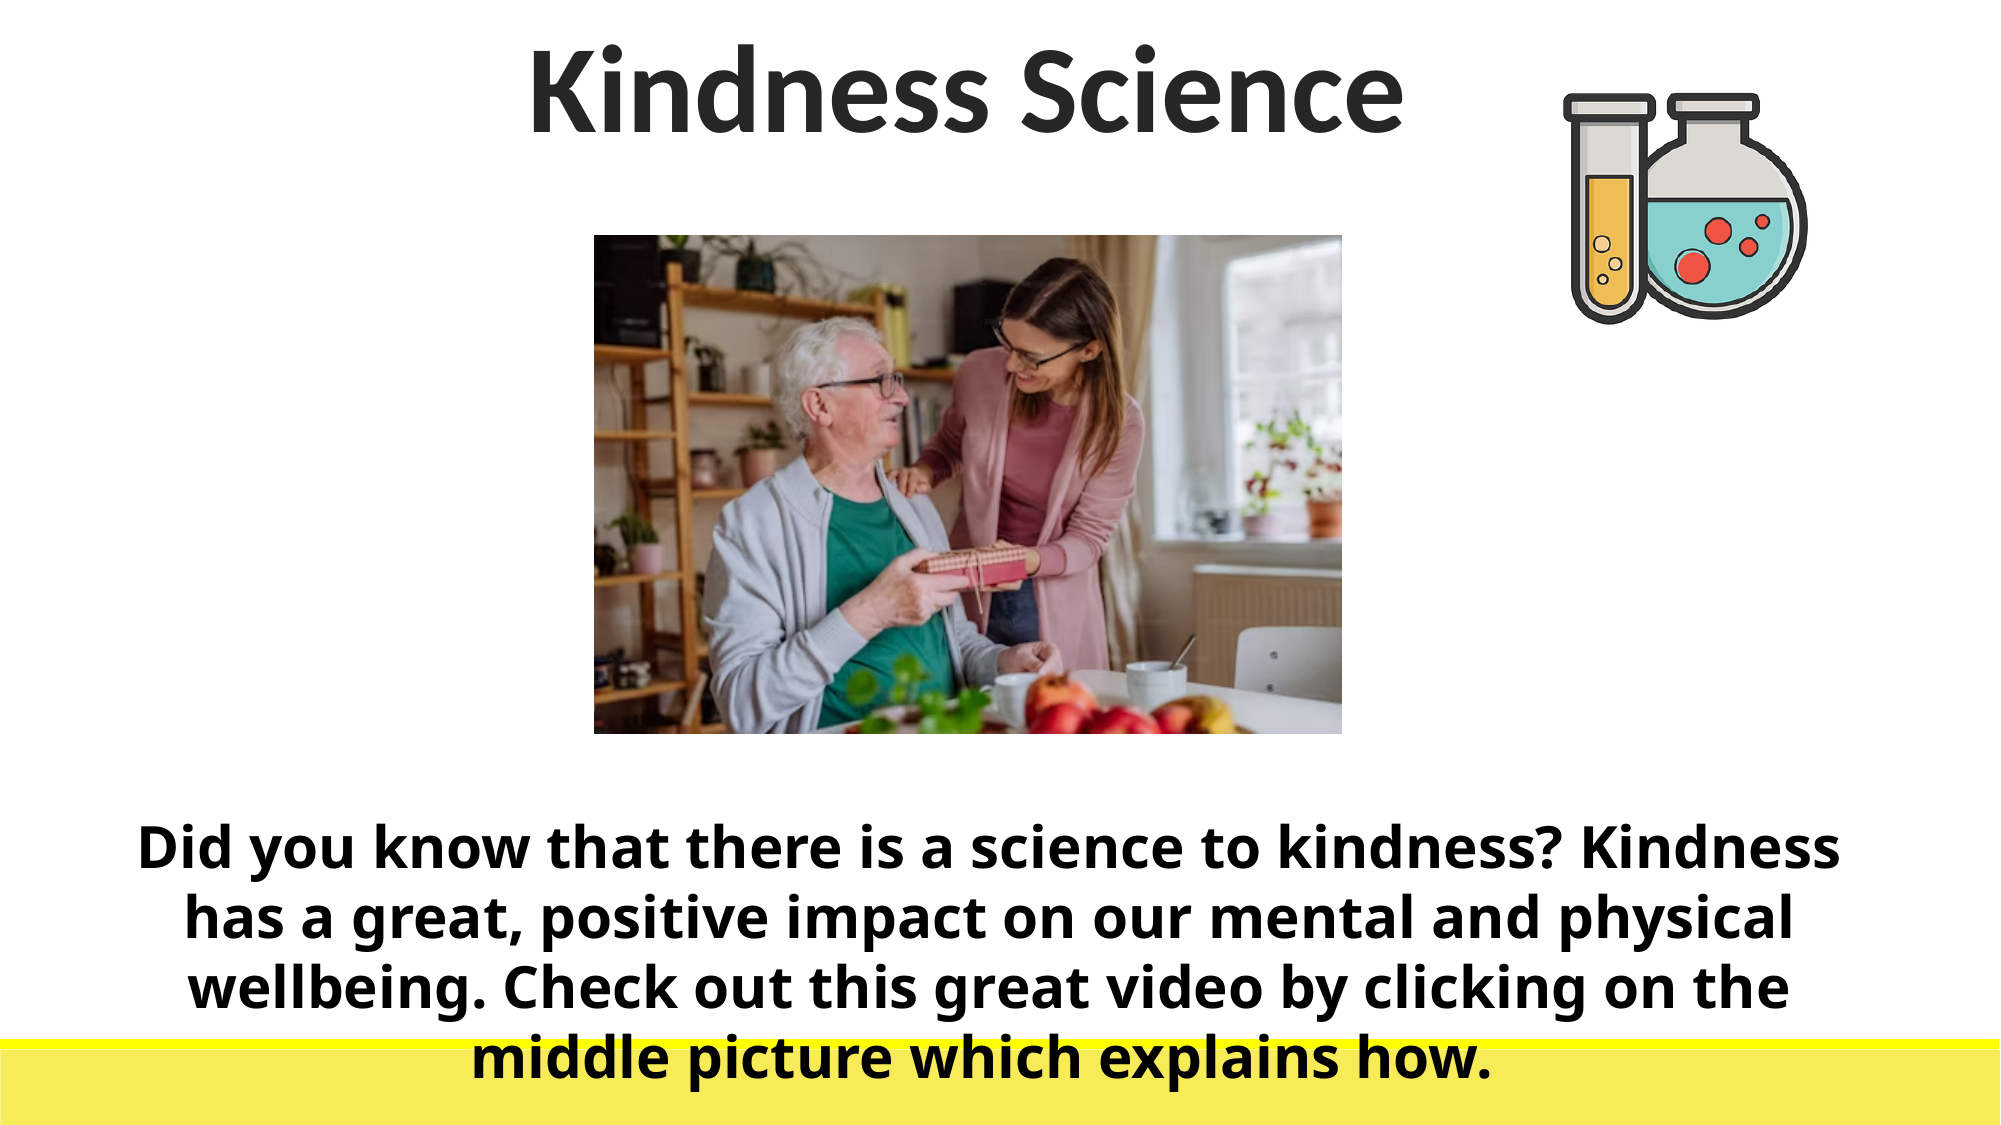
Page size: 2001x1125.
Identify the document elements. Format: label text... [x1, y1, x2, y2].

picture [1562, 82, 1823, 330]
text_box Kindness Science [514, 0, 1422, 165]
picture [593, 235, 1343, 735]
text_box Did you know that there is a science to kindness? Kindness has a great, positive impact on our mental and physical wellbeing. Check out this great video by clicking on the middle picture which explains how. [109, 803, 1870, 1098]
